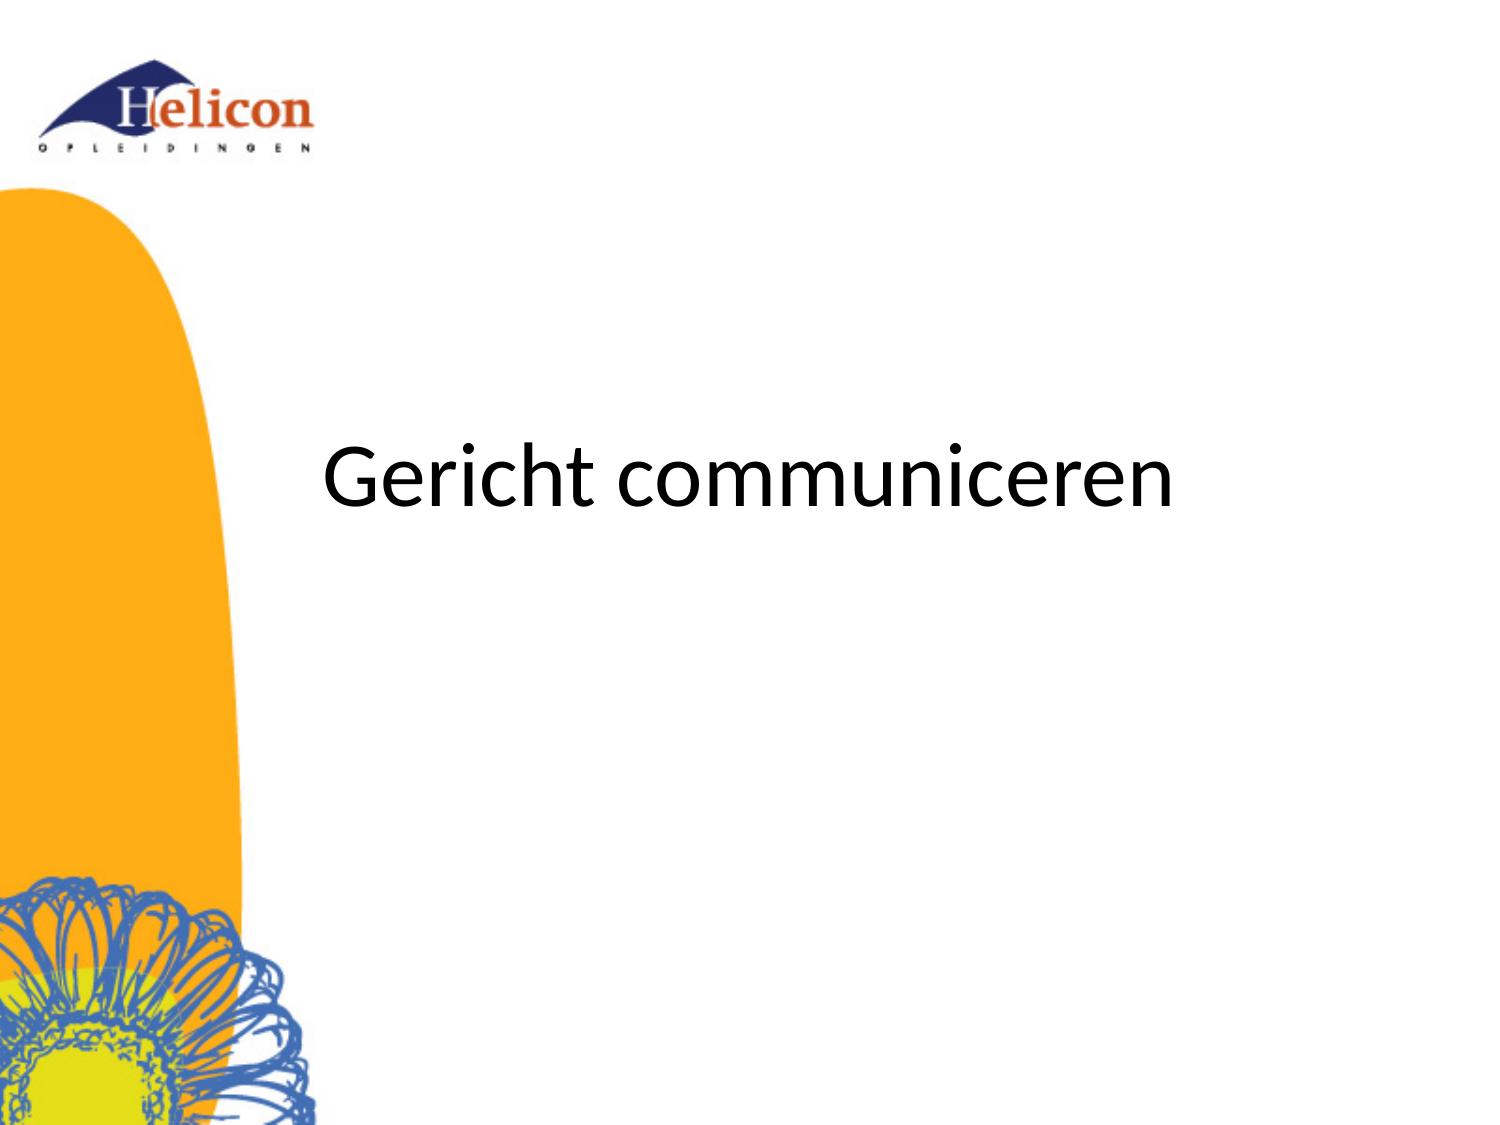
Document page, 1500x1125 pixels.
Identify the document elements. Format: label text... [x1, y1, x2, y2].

picture [0, 0, 1500, 1125]
title Gericht communiceren [112, 349, 1388, 591]
